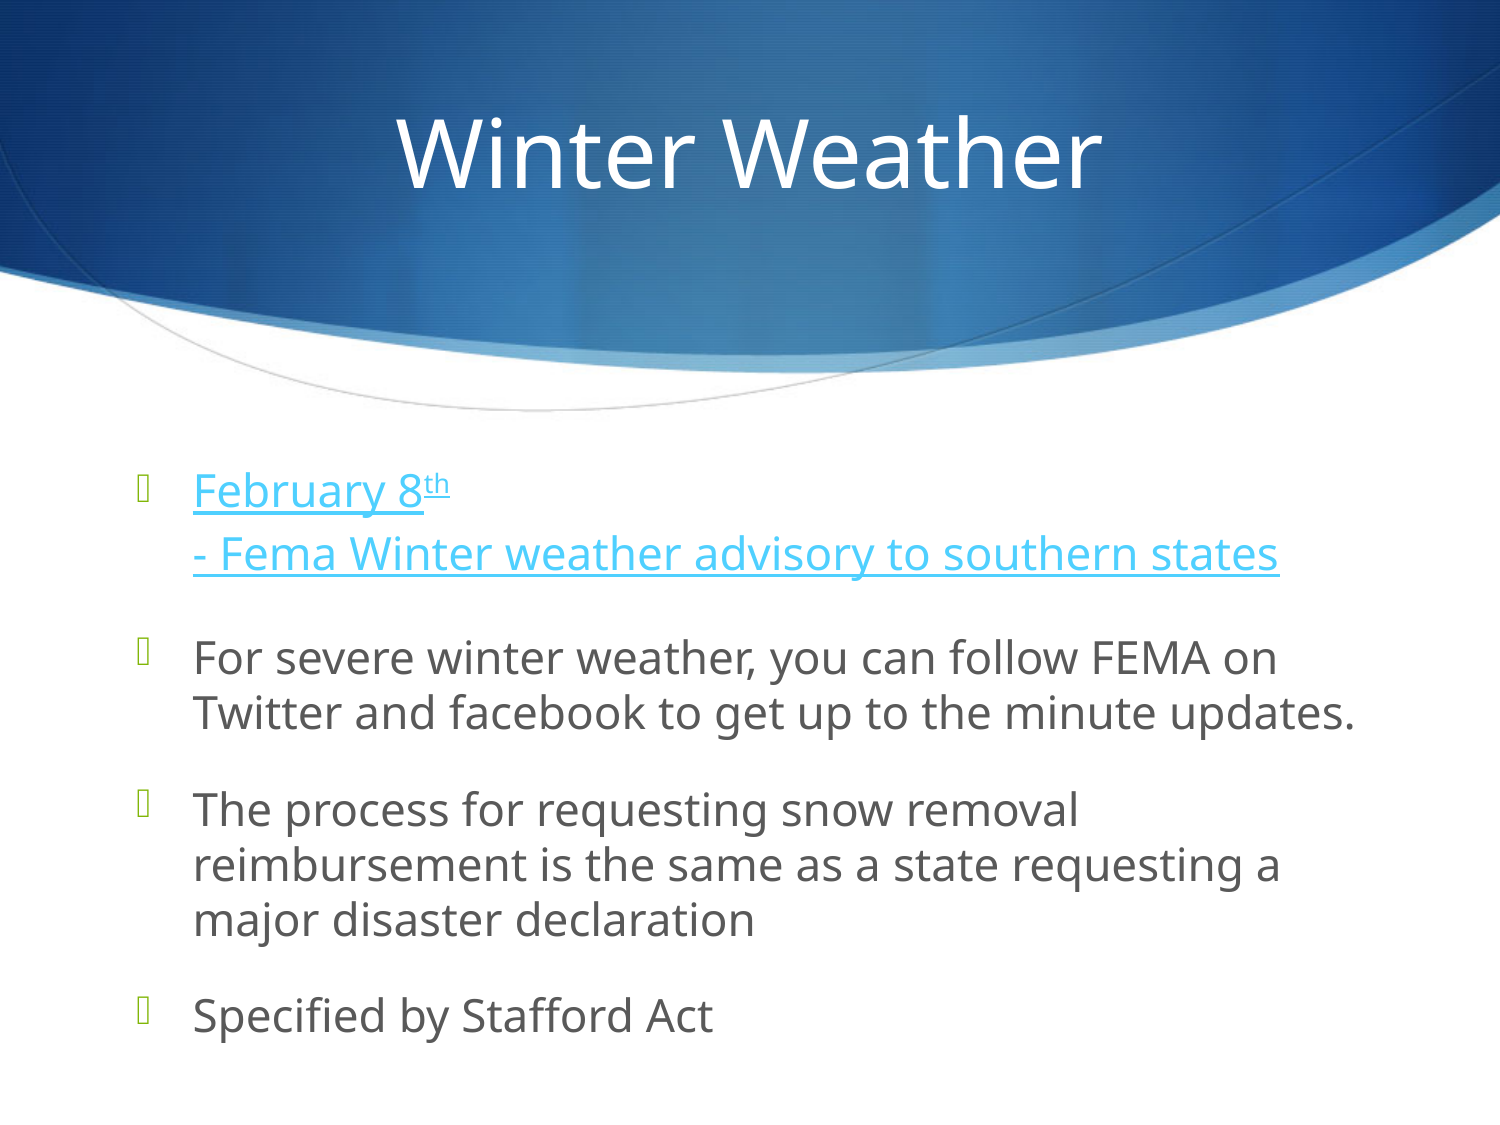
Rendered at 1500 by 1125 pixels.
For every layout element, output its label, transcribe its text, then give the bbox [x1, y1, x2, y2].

picture [0, 0, 1500, 1125]
title Winter Weather [75, 56, 1425, 245]
list February 8th- Fema Winter weather advisory to southern states For severe winter weather, you can follow FEMA on Twitter and facebook to get up to the minute updates. The process for requesting snow removal reimbursement is the same as a state requesting a major disaster declaration Specified by Stafford Act [121, 454, 1379, 991]
